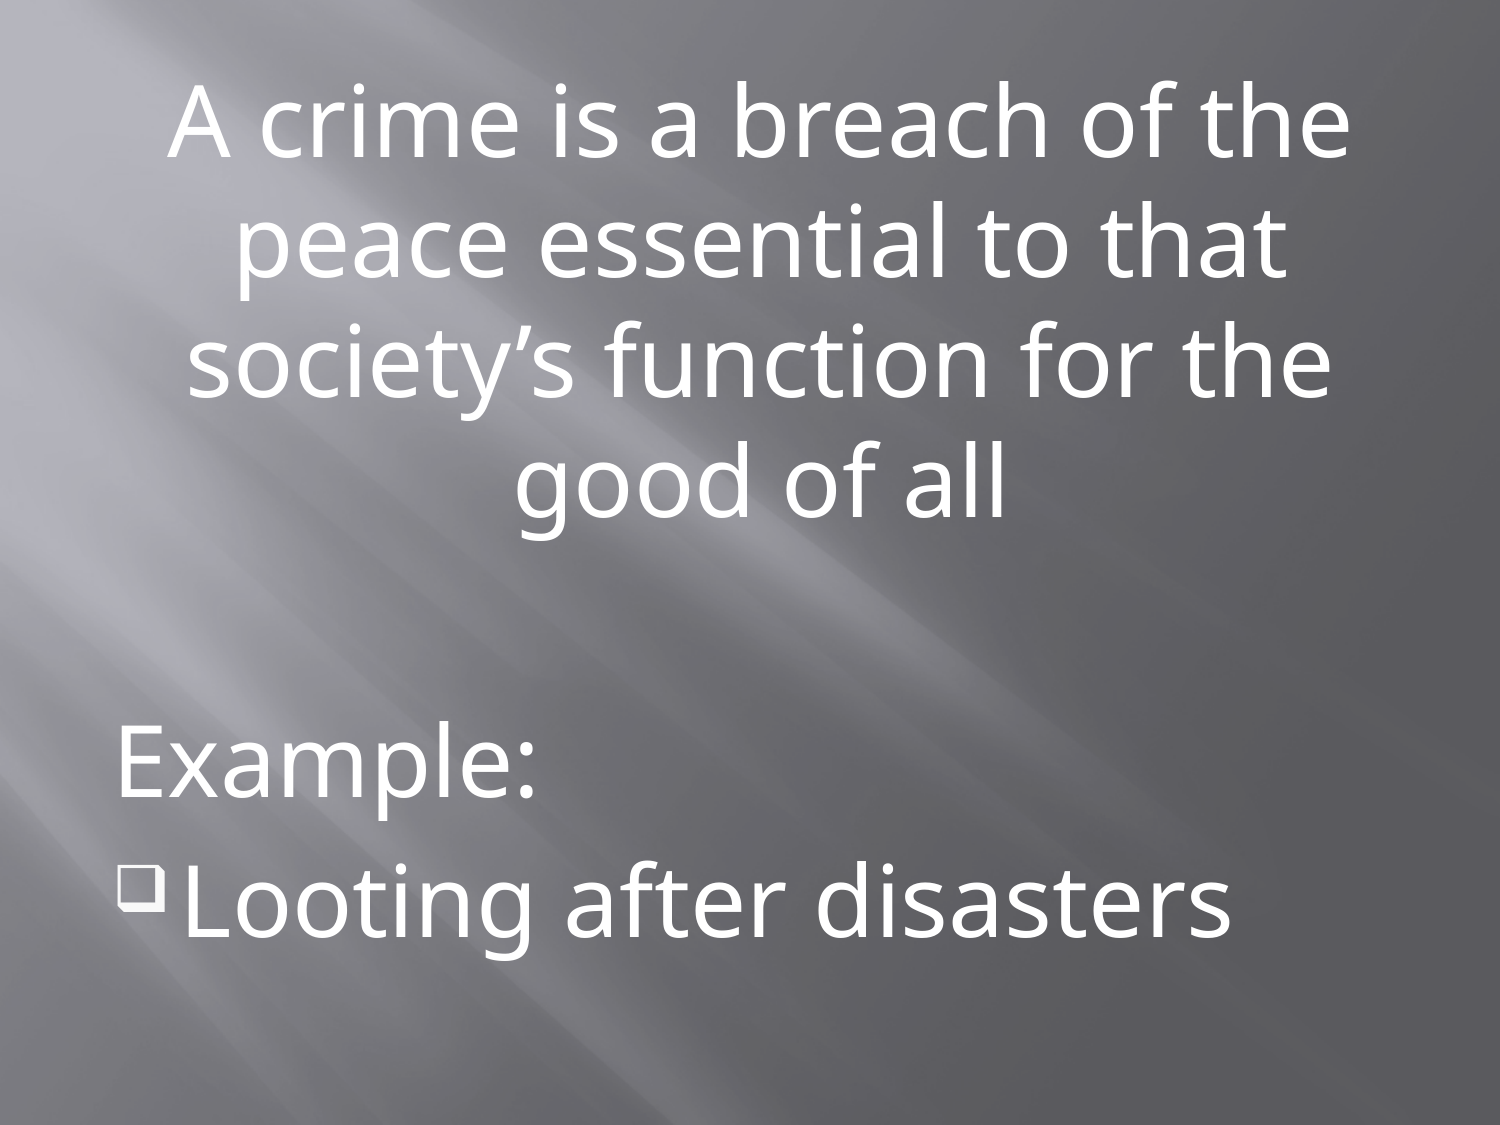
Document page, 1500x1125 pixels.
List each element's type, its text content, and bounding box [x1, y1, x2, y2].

list A crime is a breach of the peace essential to that society’s function for the good of all Example: Looting after disasters [75, 50, 1425, 1035]
